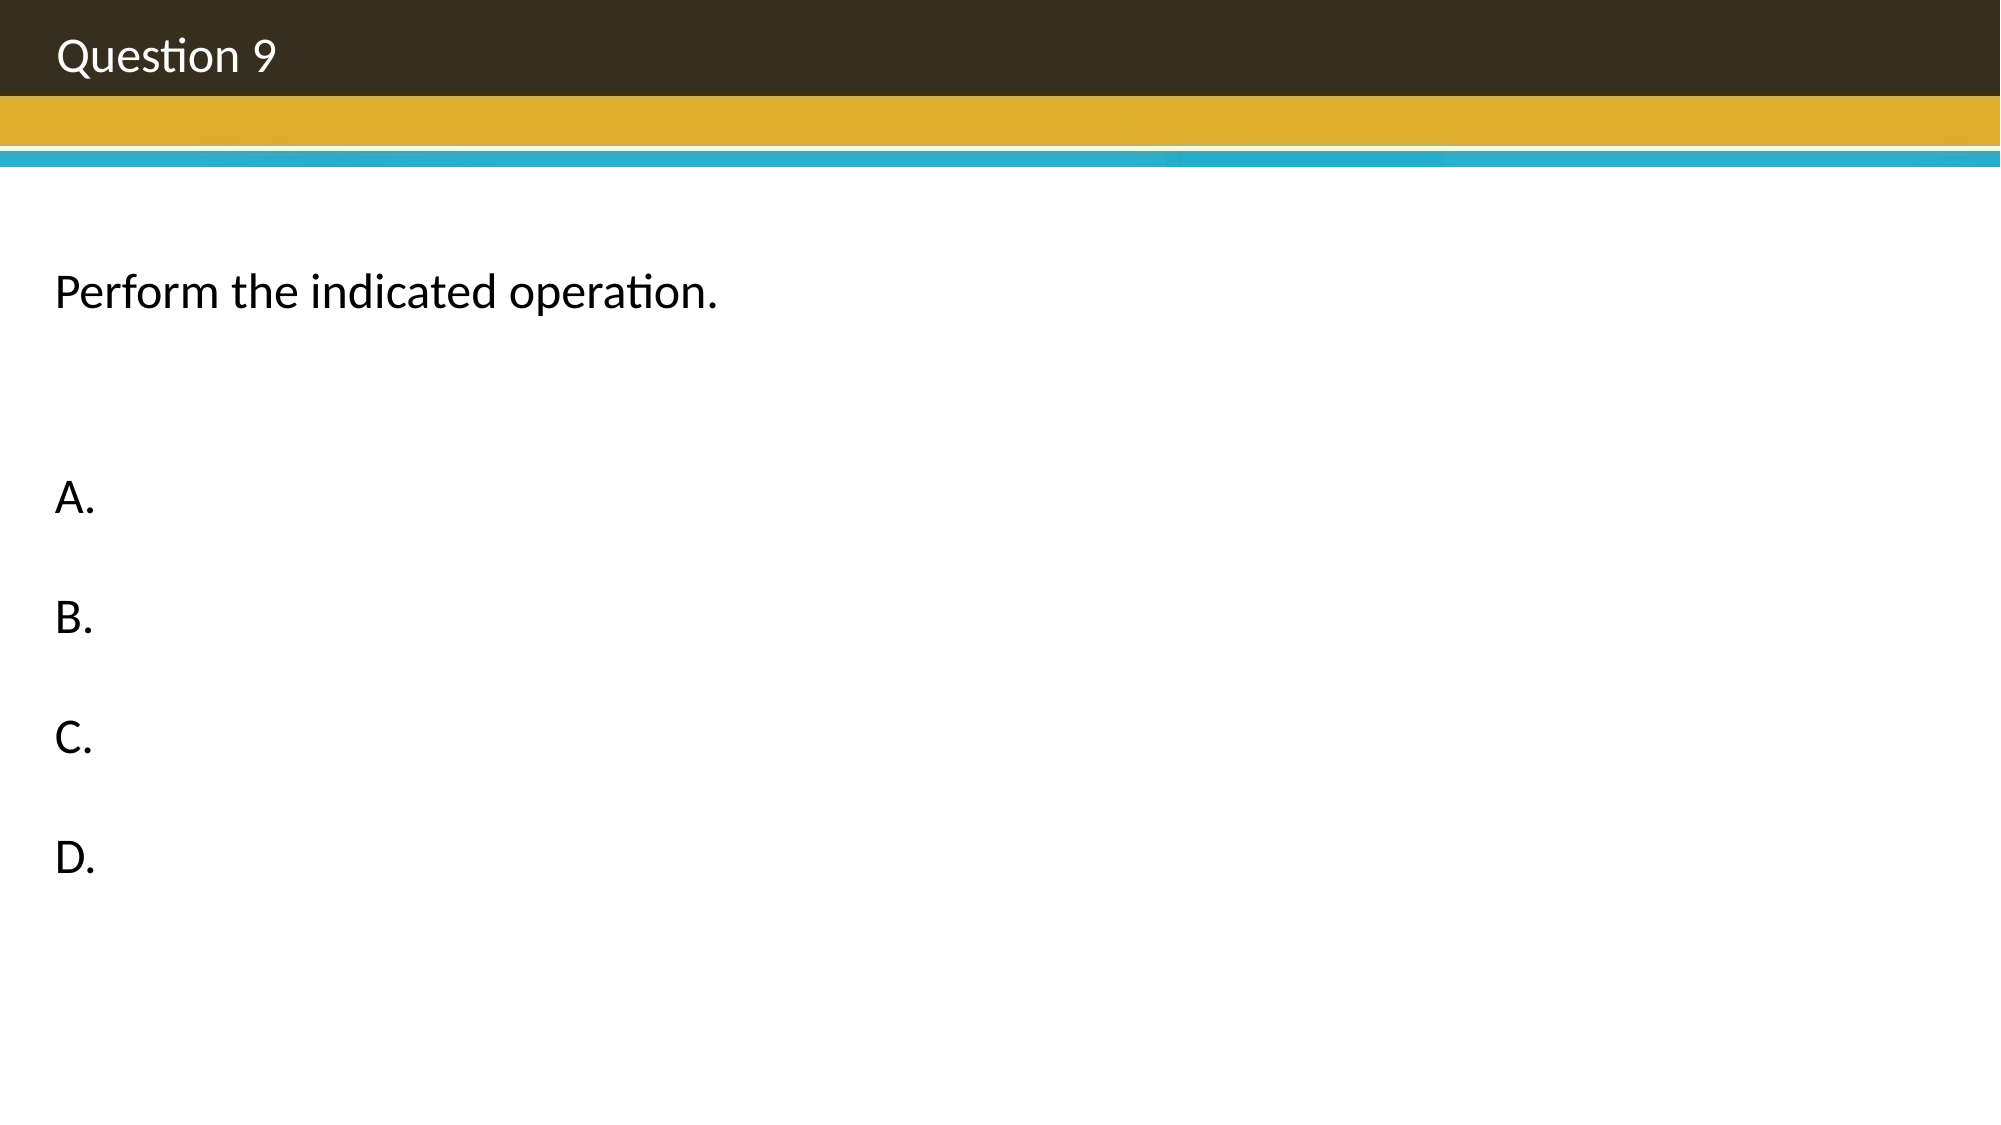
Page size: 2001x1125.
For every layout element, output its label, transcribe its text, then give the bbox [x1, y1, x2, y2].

picture [0, 0, 2000, 167]
text_box Question 9 [41, 14, 293, 90]
